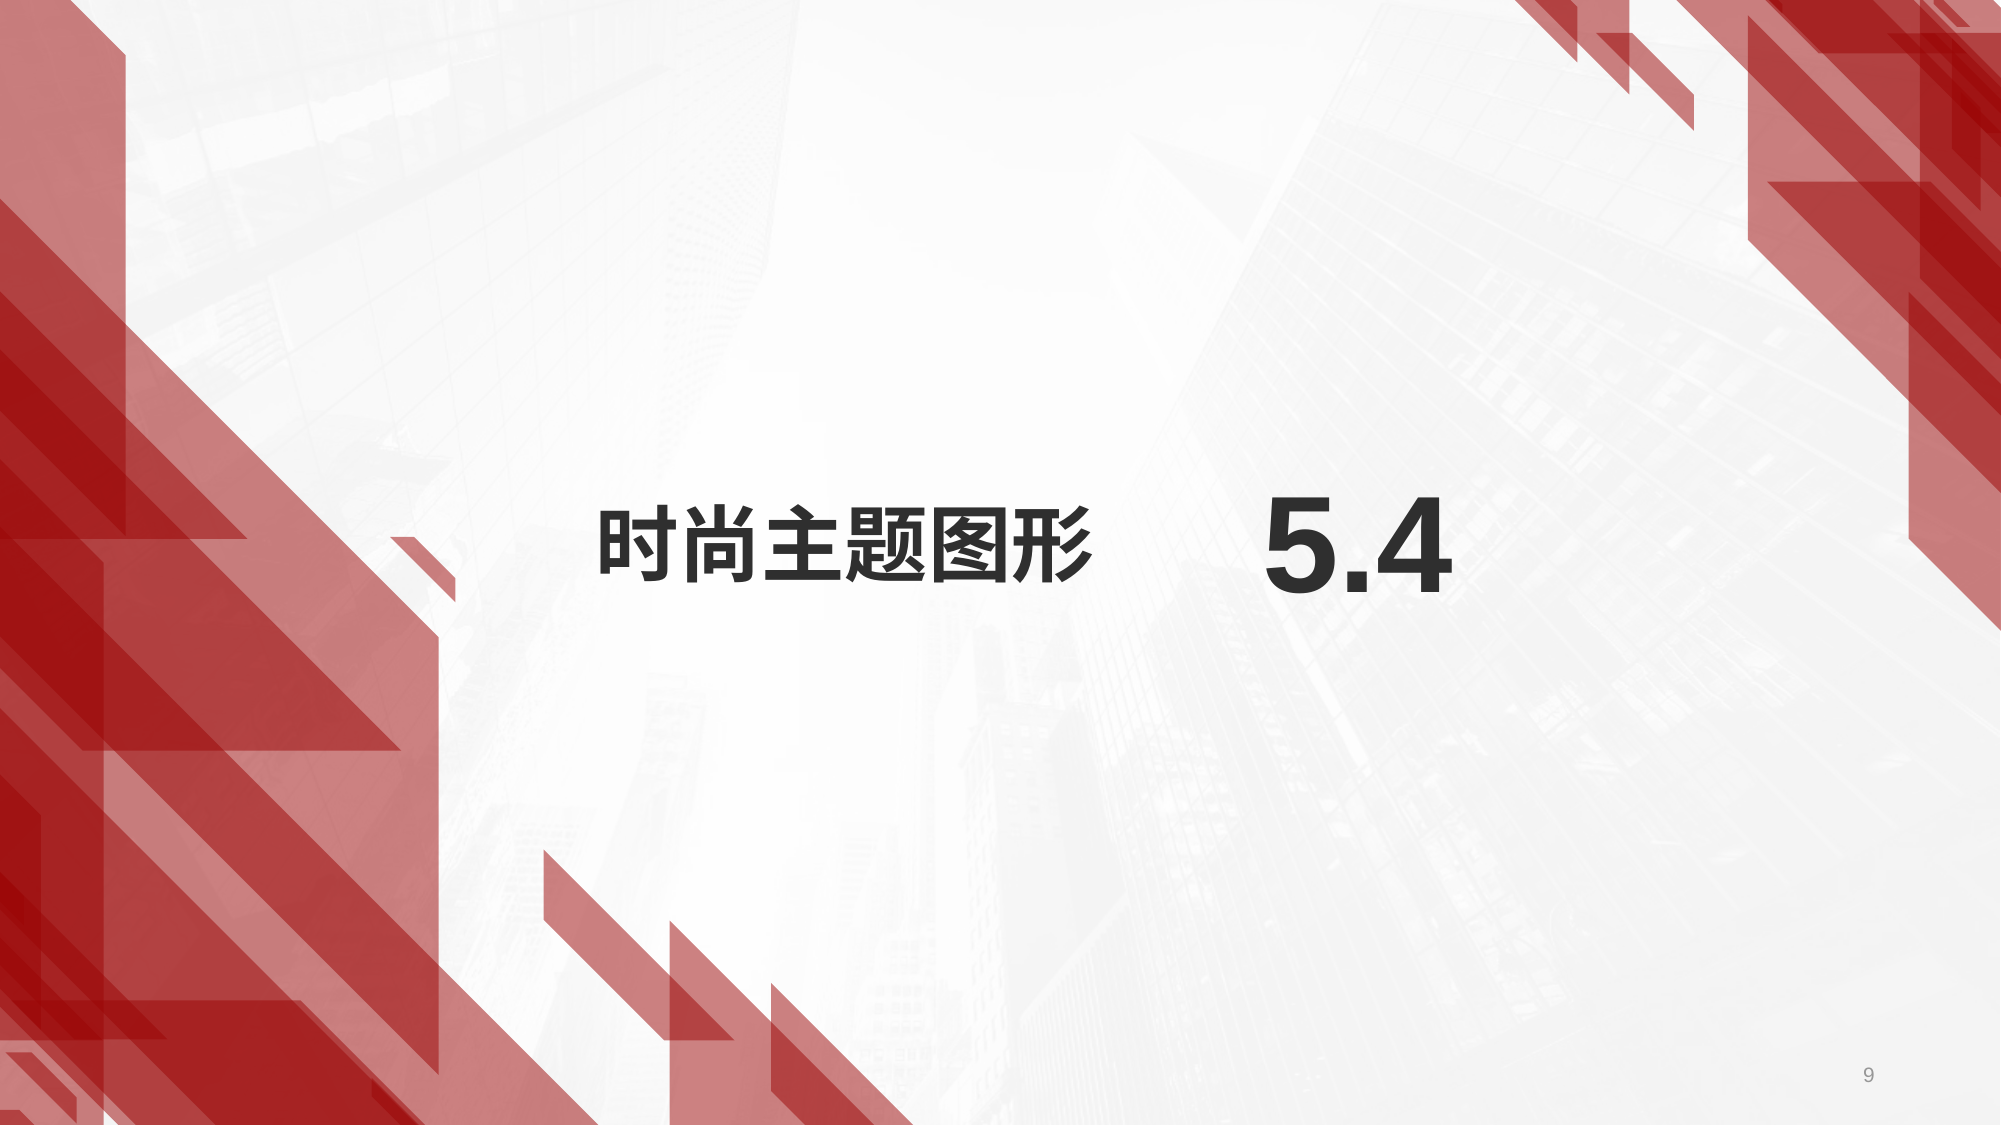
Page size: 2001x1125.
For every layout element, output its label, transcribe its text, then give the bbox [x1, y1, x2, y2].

list 5.4 [1247, 446, 1471, 628]
slide_number 9 [1452, 1056, 1890, 1092]
title 时尚主题图形 [580, 474, 1113, 600]
